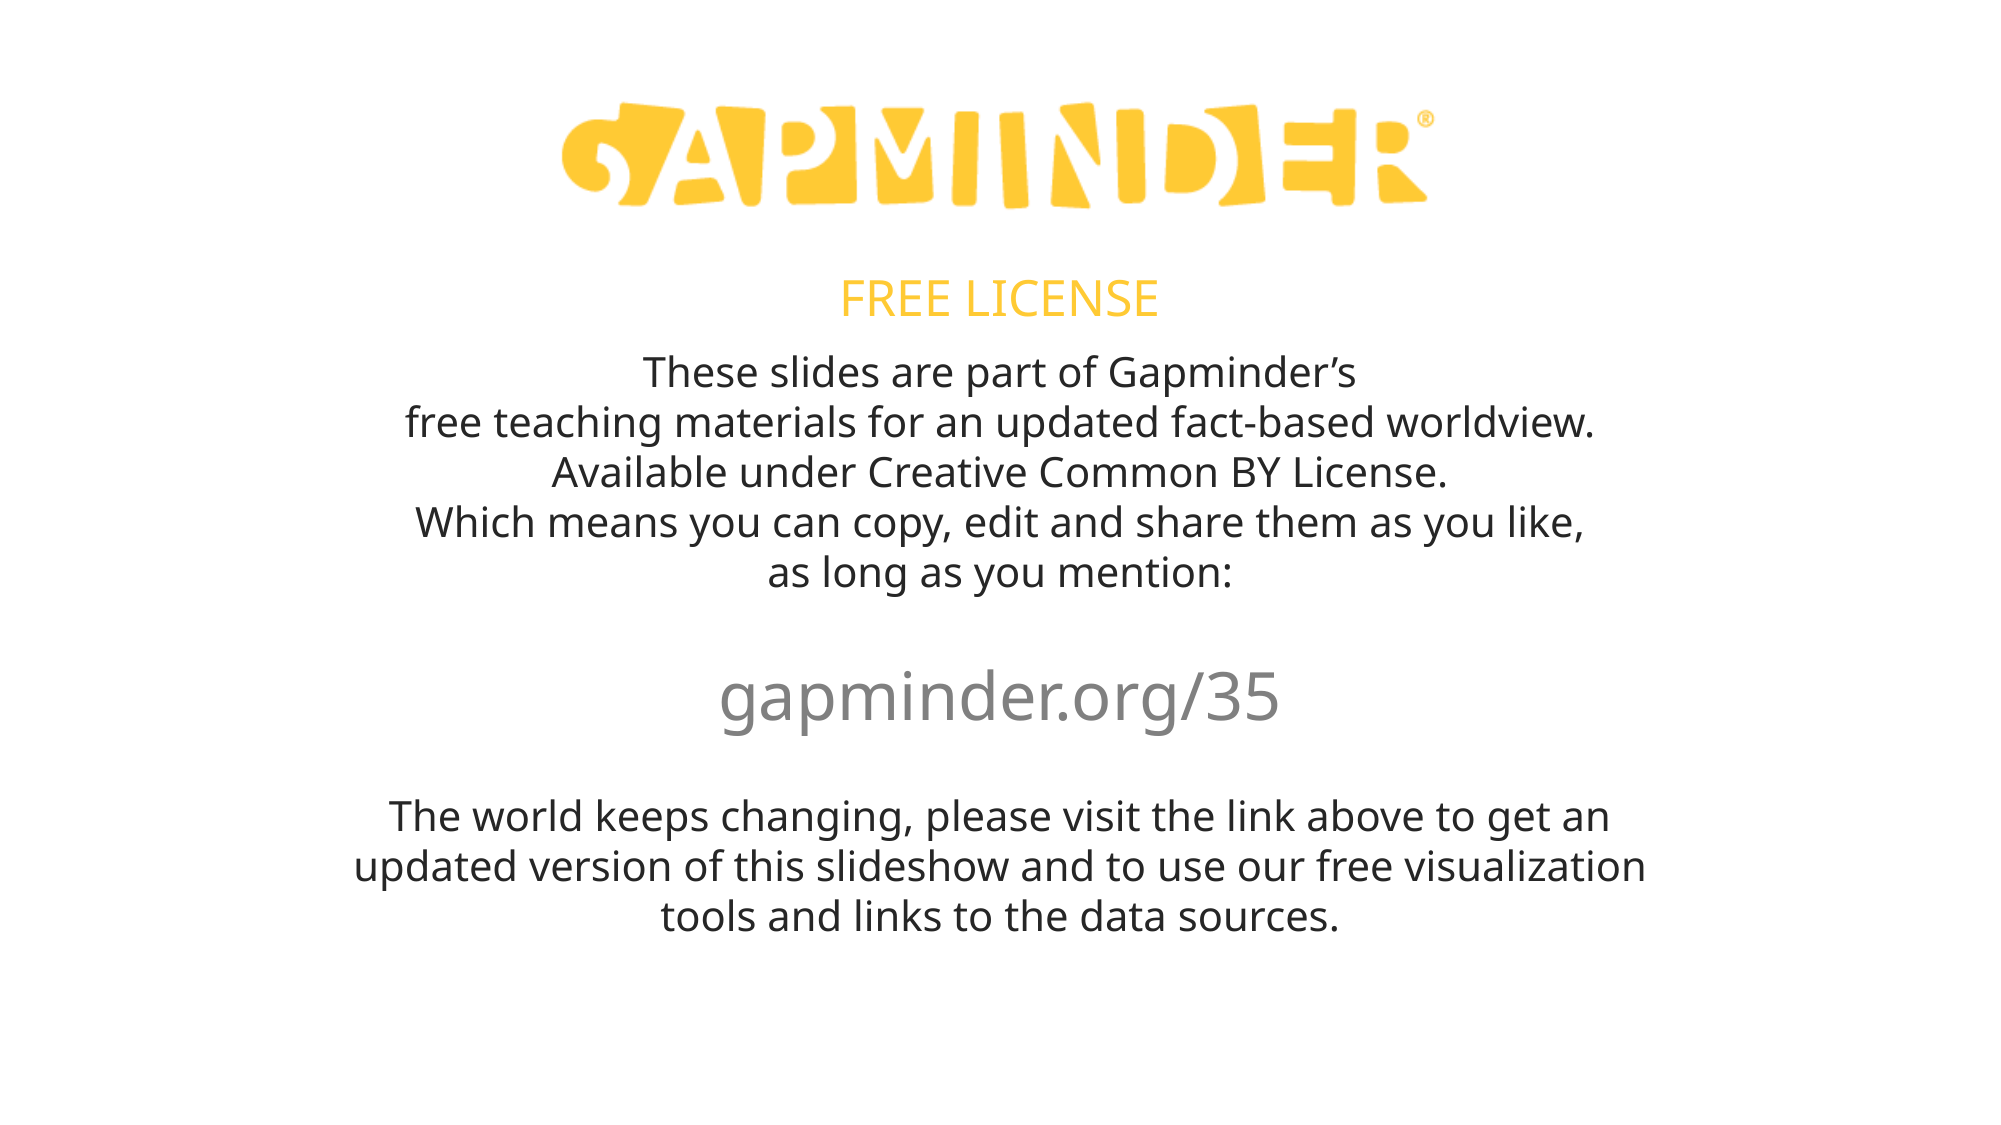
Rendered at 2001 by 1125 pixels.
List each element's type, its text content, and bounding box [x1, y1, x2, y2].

text_box These slides are part of Gapminder’s free teaching materials for an updated fact-based worldview. Available under Creative Common BY License. Which means you can copy, edit and share them as you like, as long as you mention: [144, 338, 1857, 604]
text_box FREE LICENSE [767, 259, 1233, 319]
text_box gapminder.org/35 [532, 645, 1468, 741]
text_box The world keeps changing, please visit the link above to get an updated version of this slideshow and to use our free visualization tools and links to the data sources. [327, 782, 1674, 947]
picture [556, 94, 1445, 215]
